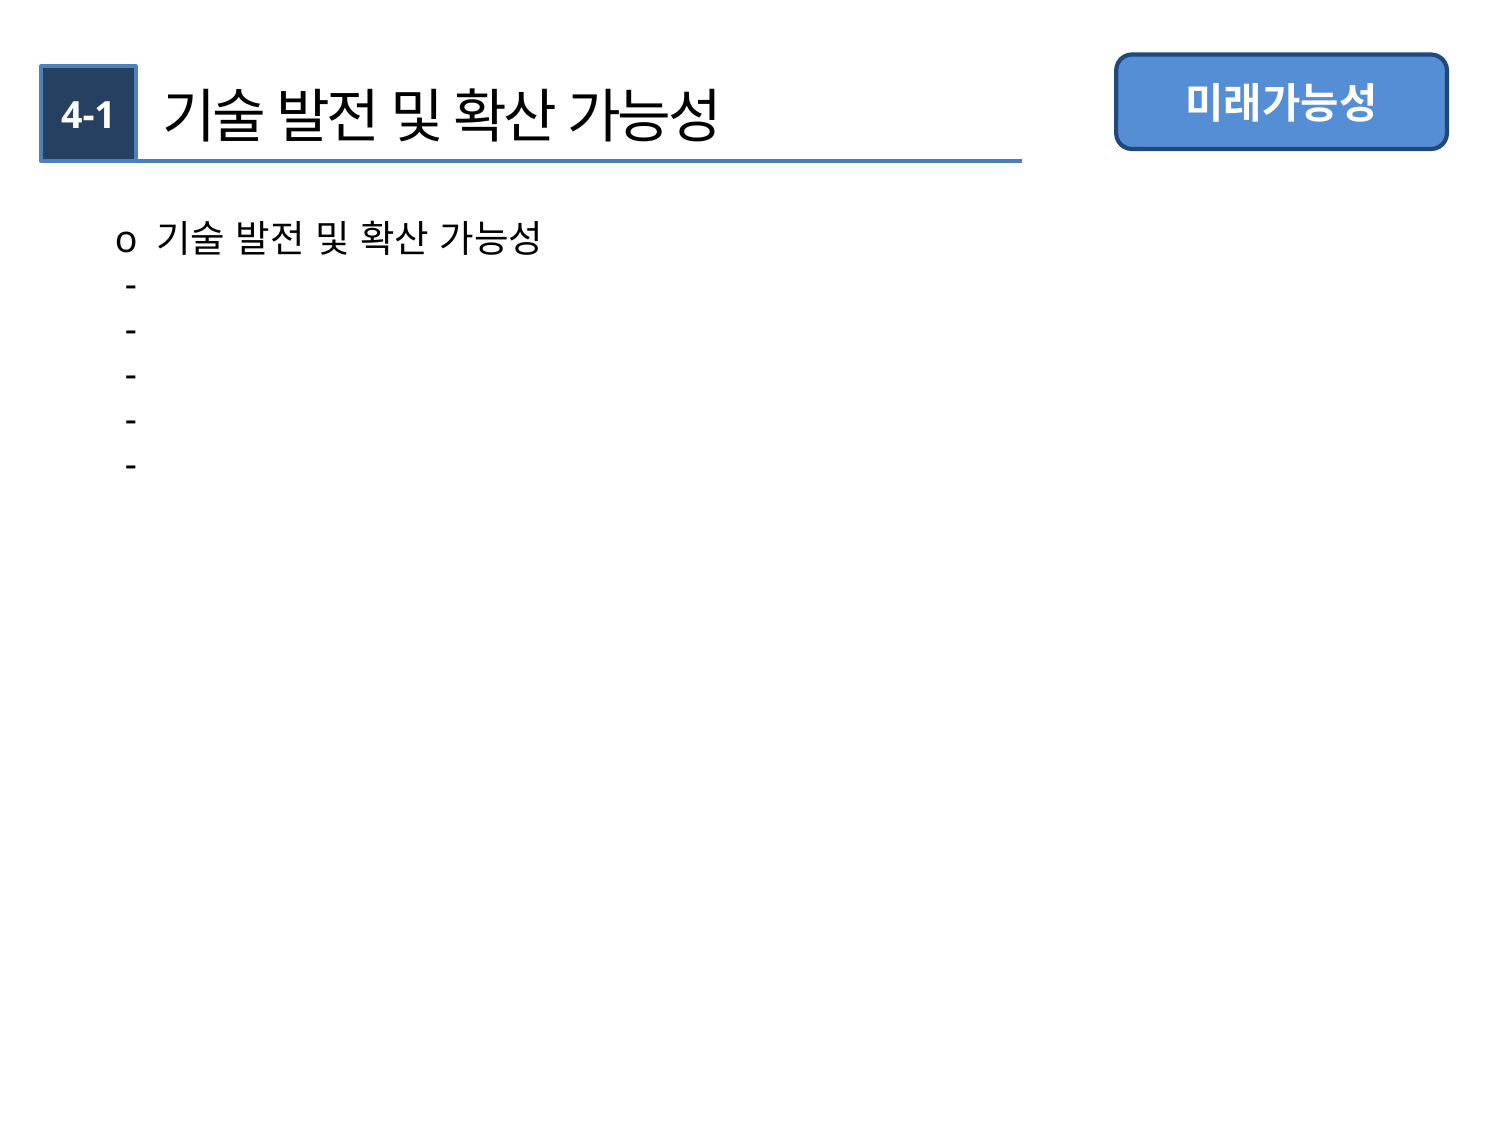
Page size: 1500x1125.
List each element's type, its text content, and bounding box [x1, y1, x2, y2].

text_box 미래가능성 [1114, 52, 1450, 152]
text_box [40, 66, 1022, 162]
text_box o 기술 발전 및 확산 가능성 - - - - - [100, 208, 1412, 493]
